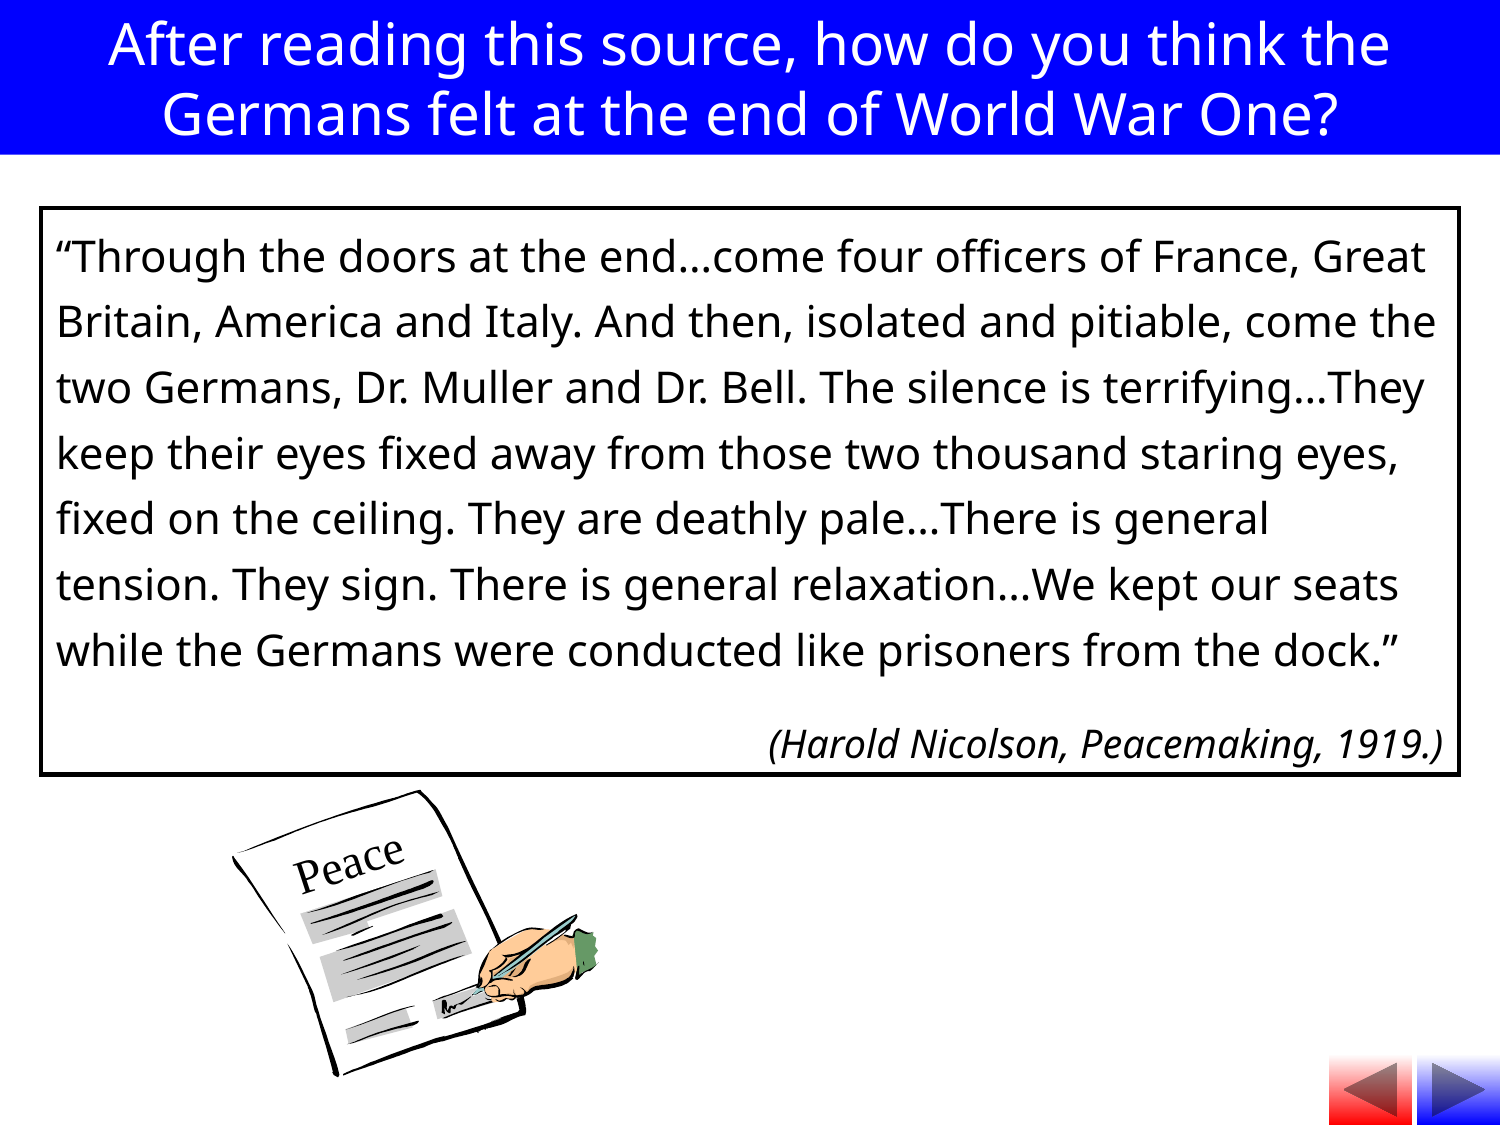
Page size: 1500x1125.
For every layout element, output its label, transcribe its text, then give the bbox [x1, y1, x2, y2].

picture [265, 786, 585, 1046]
text_box After reading this source, how do you think the Germans felt at the end of World War One? [0, 0, 1500, 155]
text_box [1328, 1054, 1412, 1125]
text_box “Through the doors at the end…come four officers of France, Great Britain, America and Italy. And then, isolated and pitiable, come the two Germans, Dr. Muller and Dr. Bell. The silence is terrifying…They keep their eyes fixed away from those two thousand staring eyes, fixed on the ceiling. They are deathly pale…There is general tension. They sign. There is general relaxation…We kept our seats while the Germans were conducted like prisoners from the dock.” (Harold Nicolson, Peacemaking, 1919.) [41, 208, 1459, 775]
text_box [1417, 1054, 1500, 1125]
